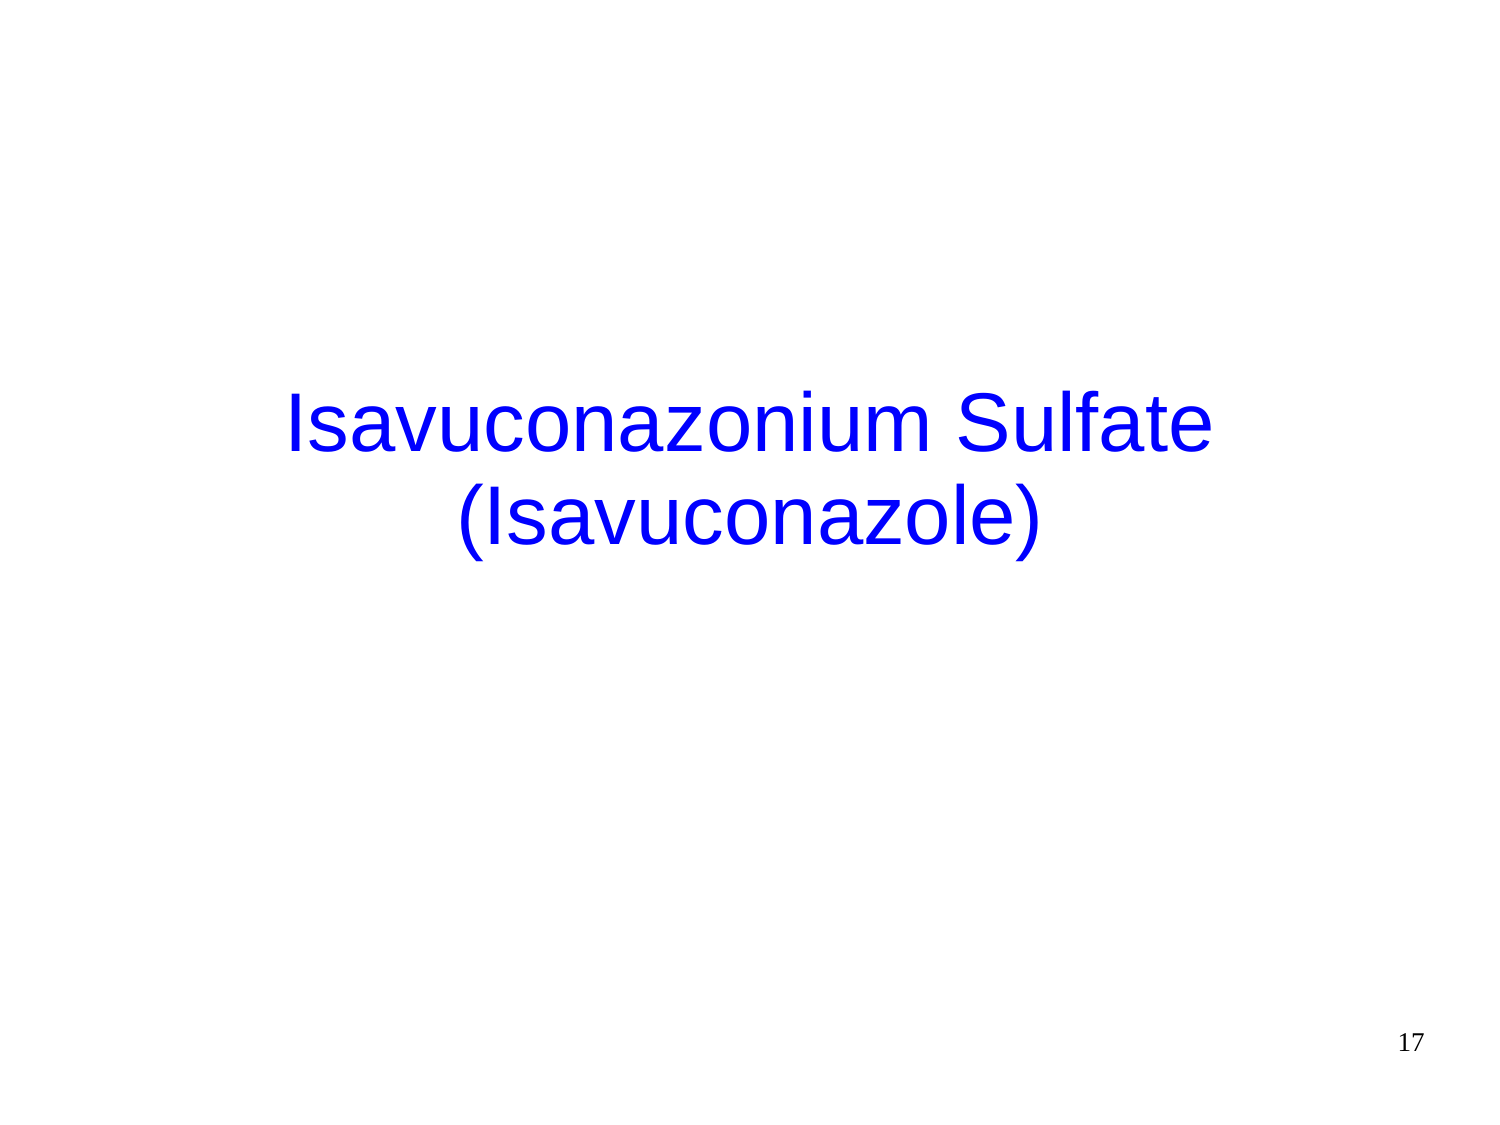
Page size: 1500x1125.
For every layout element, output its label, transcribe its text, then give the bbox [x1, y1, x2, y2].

slide_number 17 [1075, 1024, 1425, 1103]
title Isavuconazonium Sulfate (Isavuconazole) [112, 349, 1388, 591]
